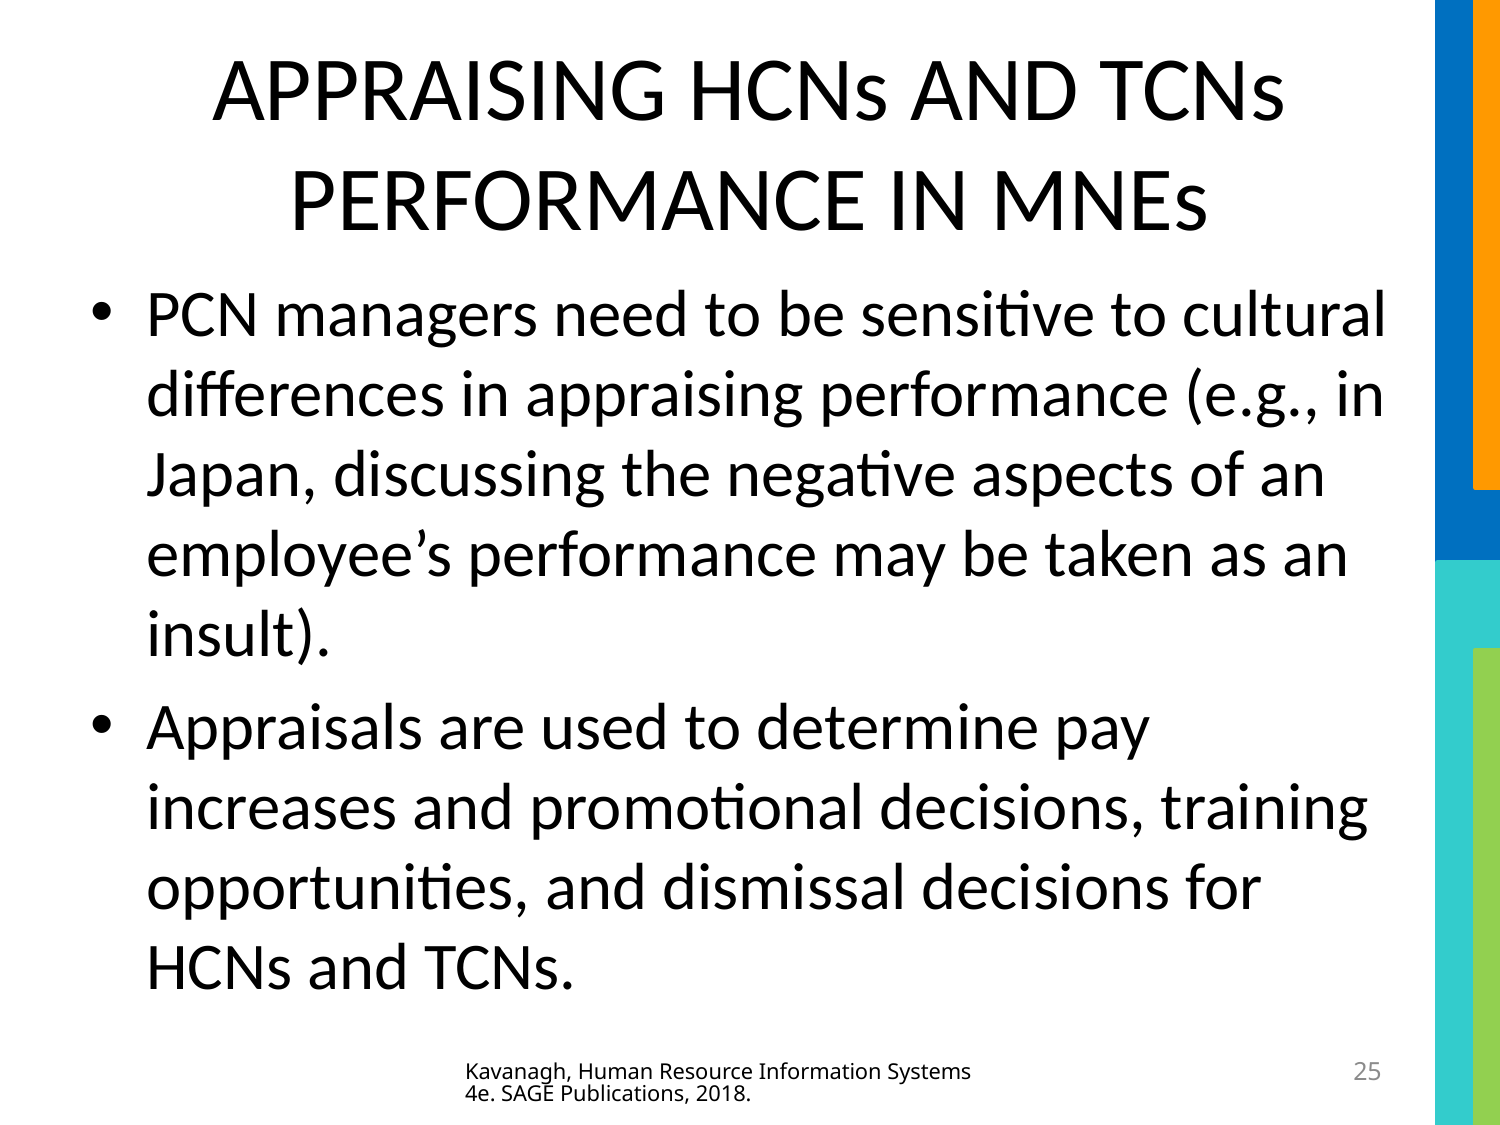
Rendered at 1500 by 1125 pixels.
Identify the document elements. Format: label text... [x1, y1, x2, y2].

footer Kavanagh, Human Resource Information Systems 4e. SAGE Publications, 2018. [450, 1042, 1004, 1103]
list PCN managers need to be sensitive to cultural differences in appraising performance (e.g., in Japan, discussing the negative aspects of an employee’s performance may be taken as an insult). Appraisals are used to determine pay increases and promotional decisions, training opportunities, and dismissal decisions for HCNs and TCNs. [75, 262, 1425, 1005]
title APPRAISING HCNs AND TCNs PERFORMANCE IN MNEs [75, 45, 1425, 233]
slide_number 25 [1059, 1042, 1397, 1103]
